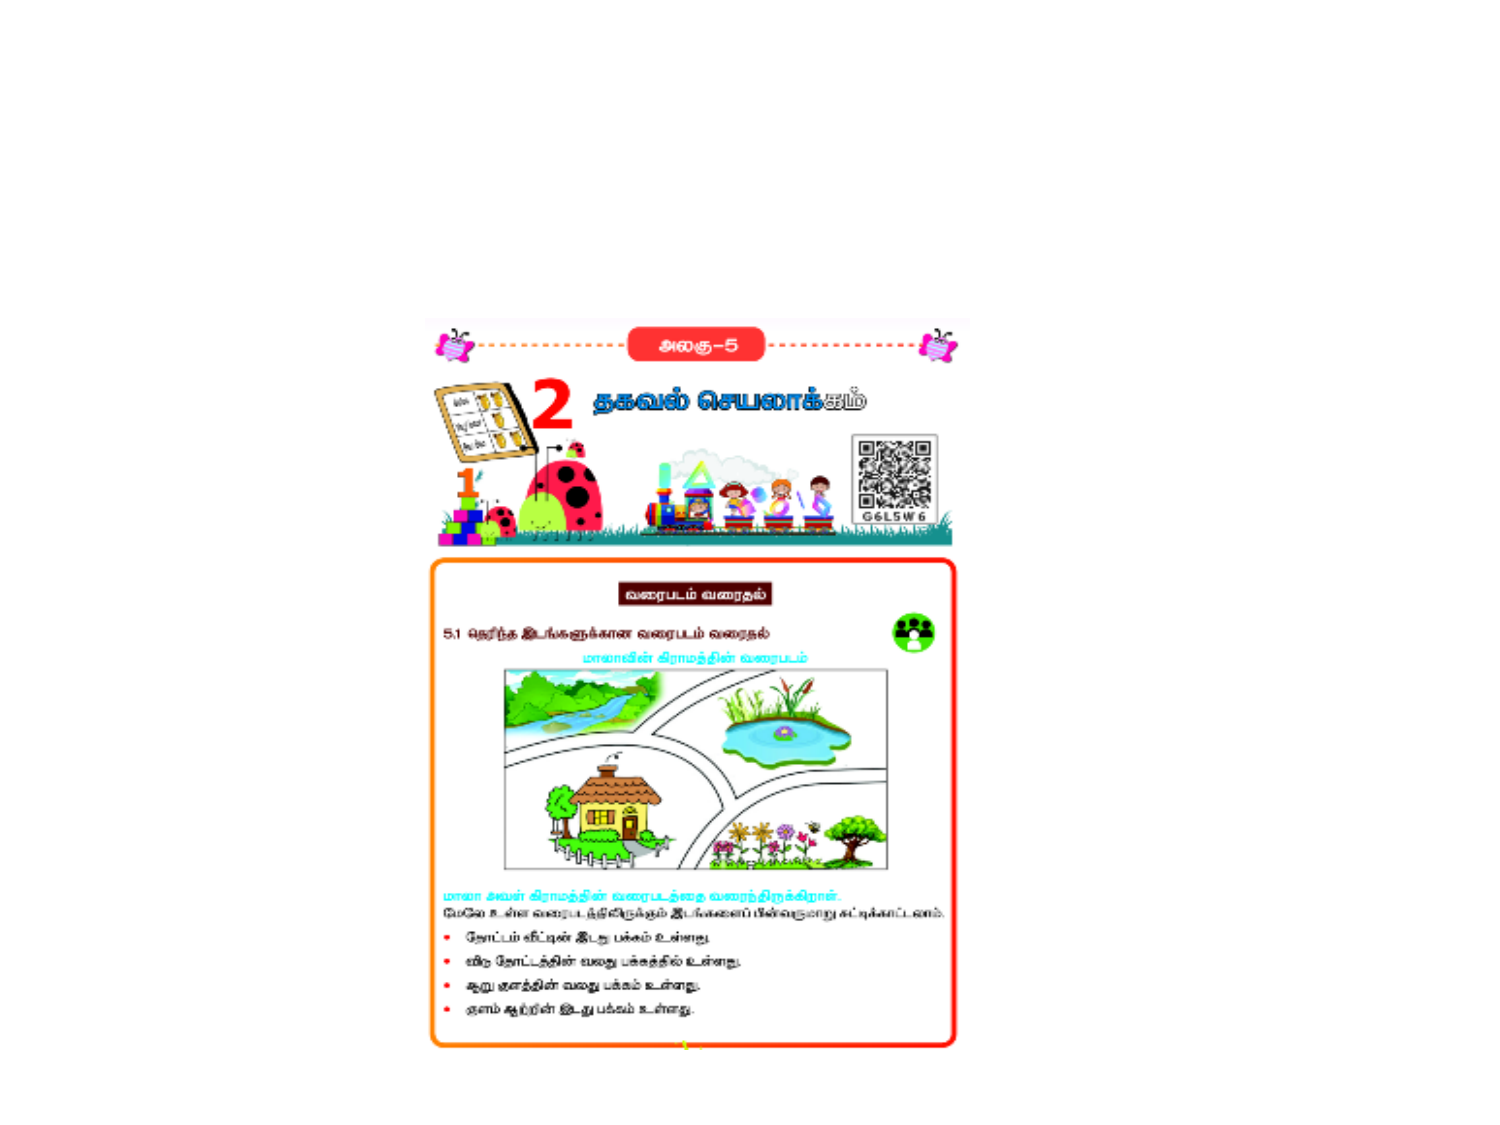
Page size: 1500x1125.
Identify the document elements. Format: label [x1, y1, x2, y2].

list [424, 318, 970, 1051]
